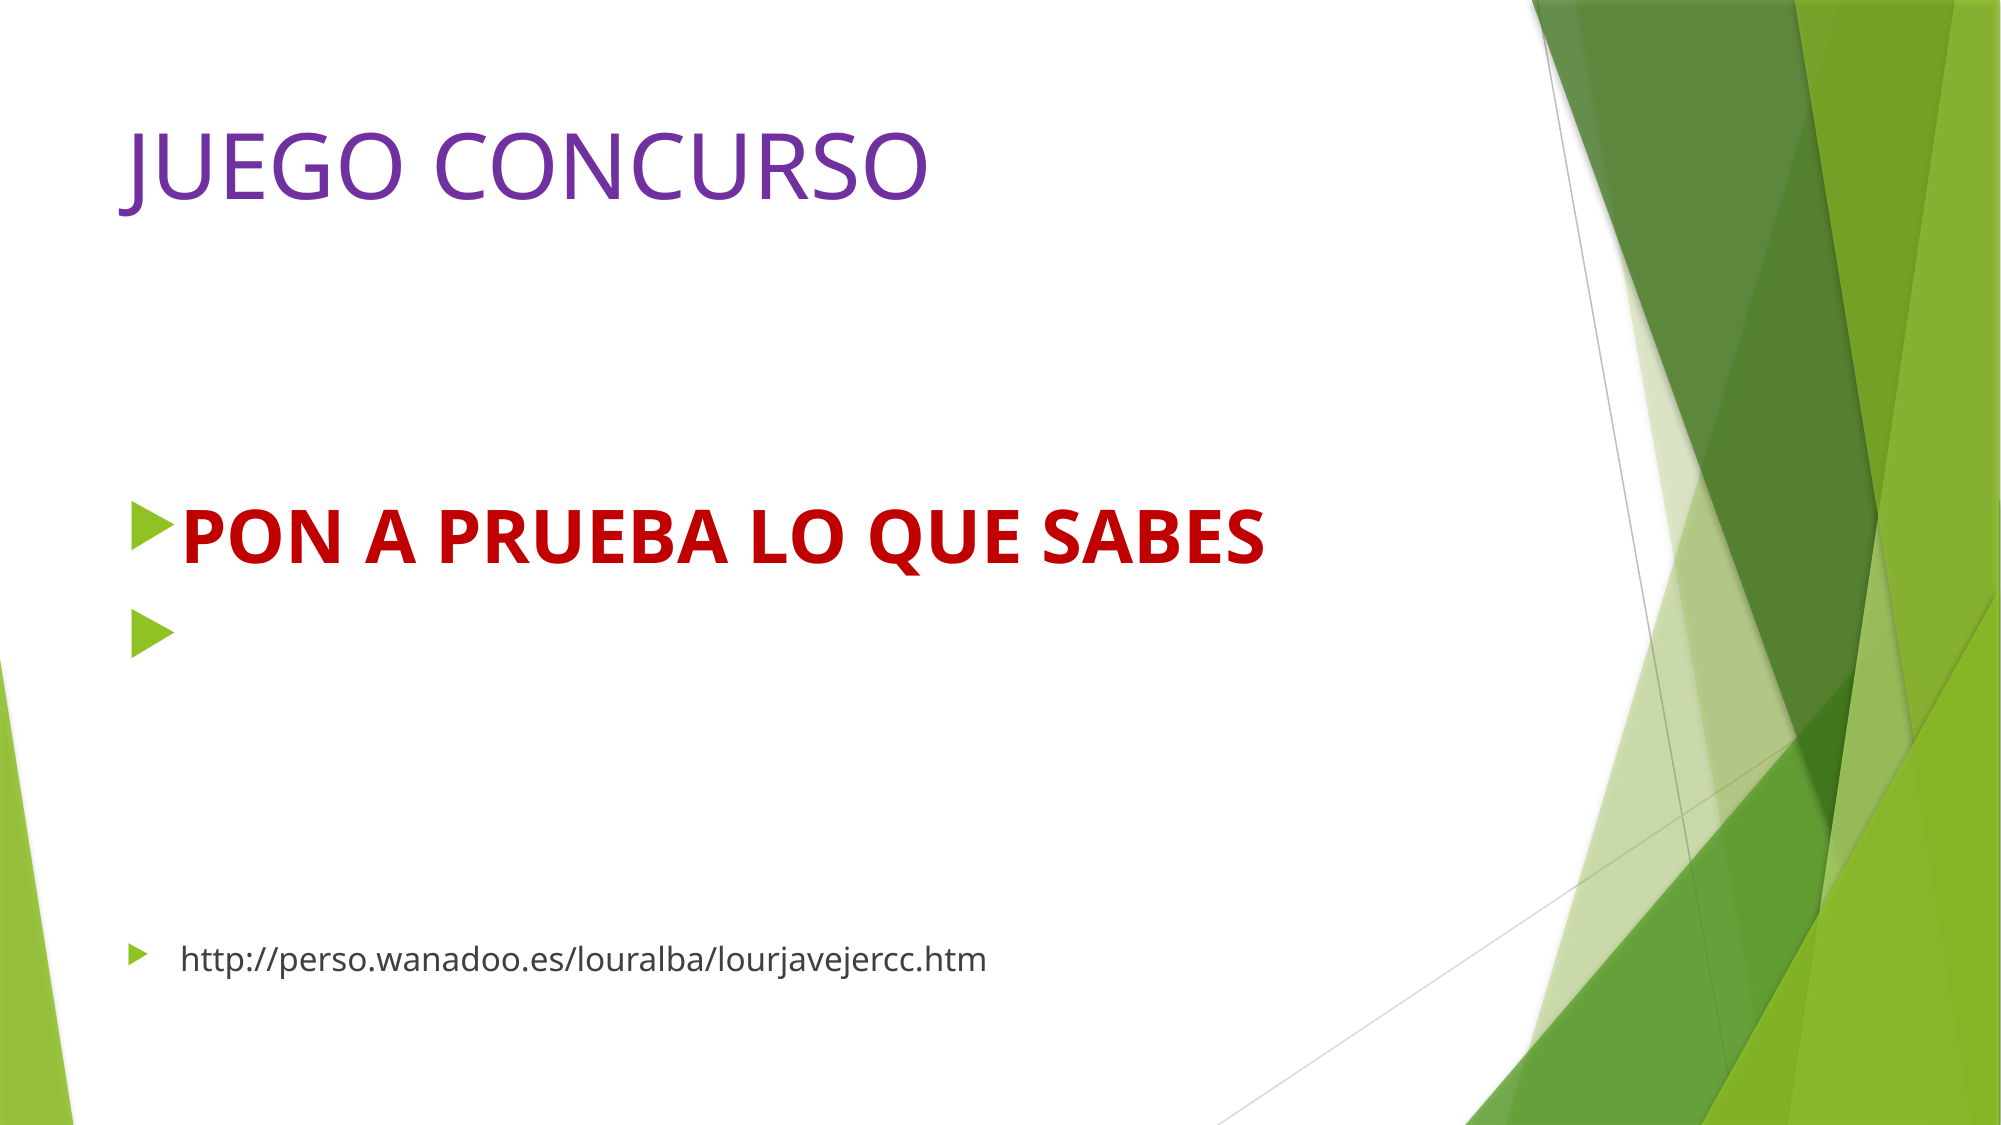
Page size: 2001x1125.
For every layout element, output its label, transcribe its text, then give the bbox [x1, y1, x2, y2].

list PON A PRUEBA LO QUE SABES http://perso.wanadoo.es/louralba/lourjavejercc.htm [111, 208, 1522, 991]
title JUEGO CONCURSO [111, 99, 1522, 208]
